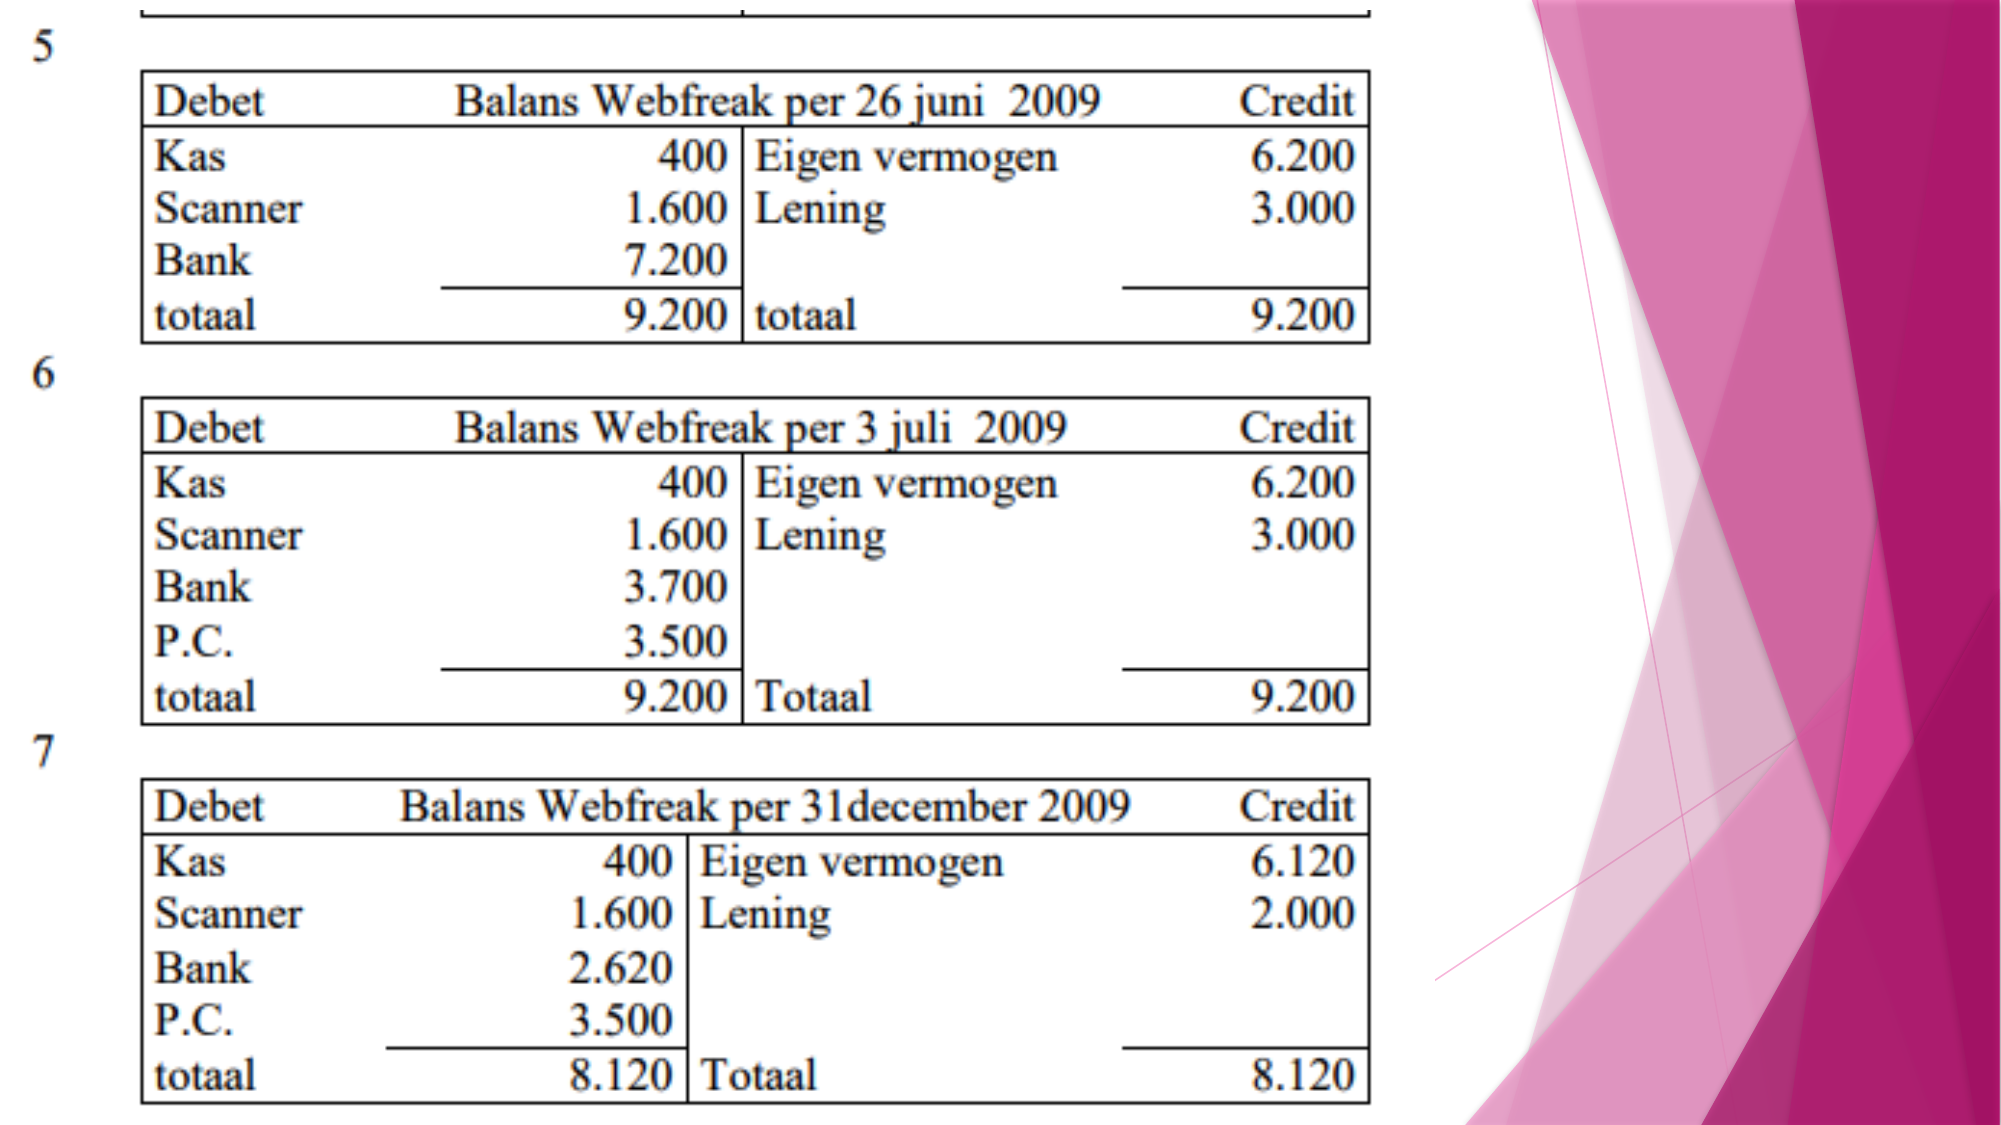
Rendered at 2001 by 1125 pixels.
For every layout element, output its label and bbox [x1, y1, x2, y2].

picture [0, 9, 1436, 1125]
